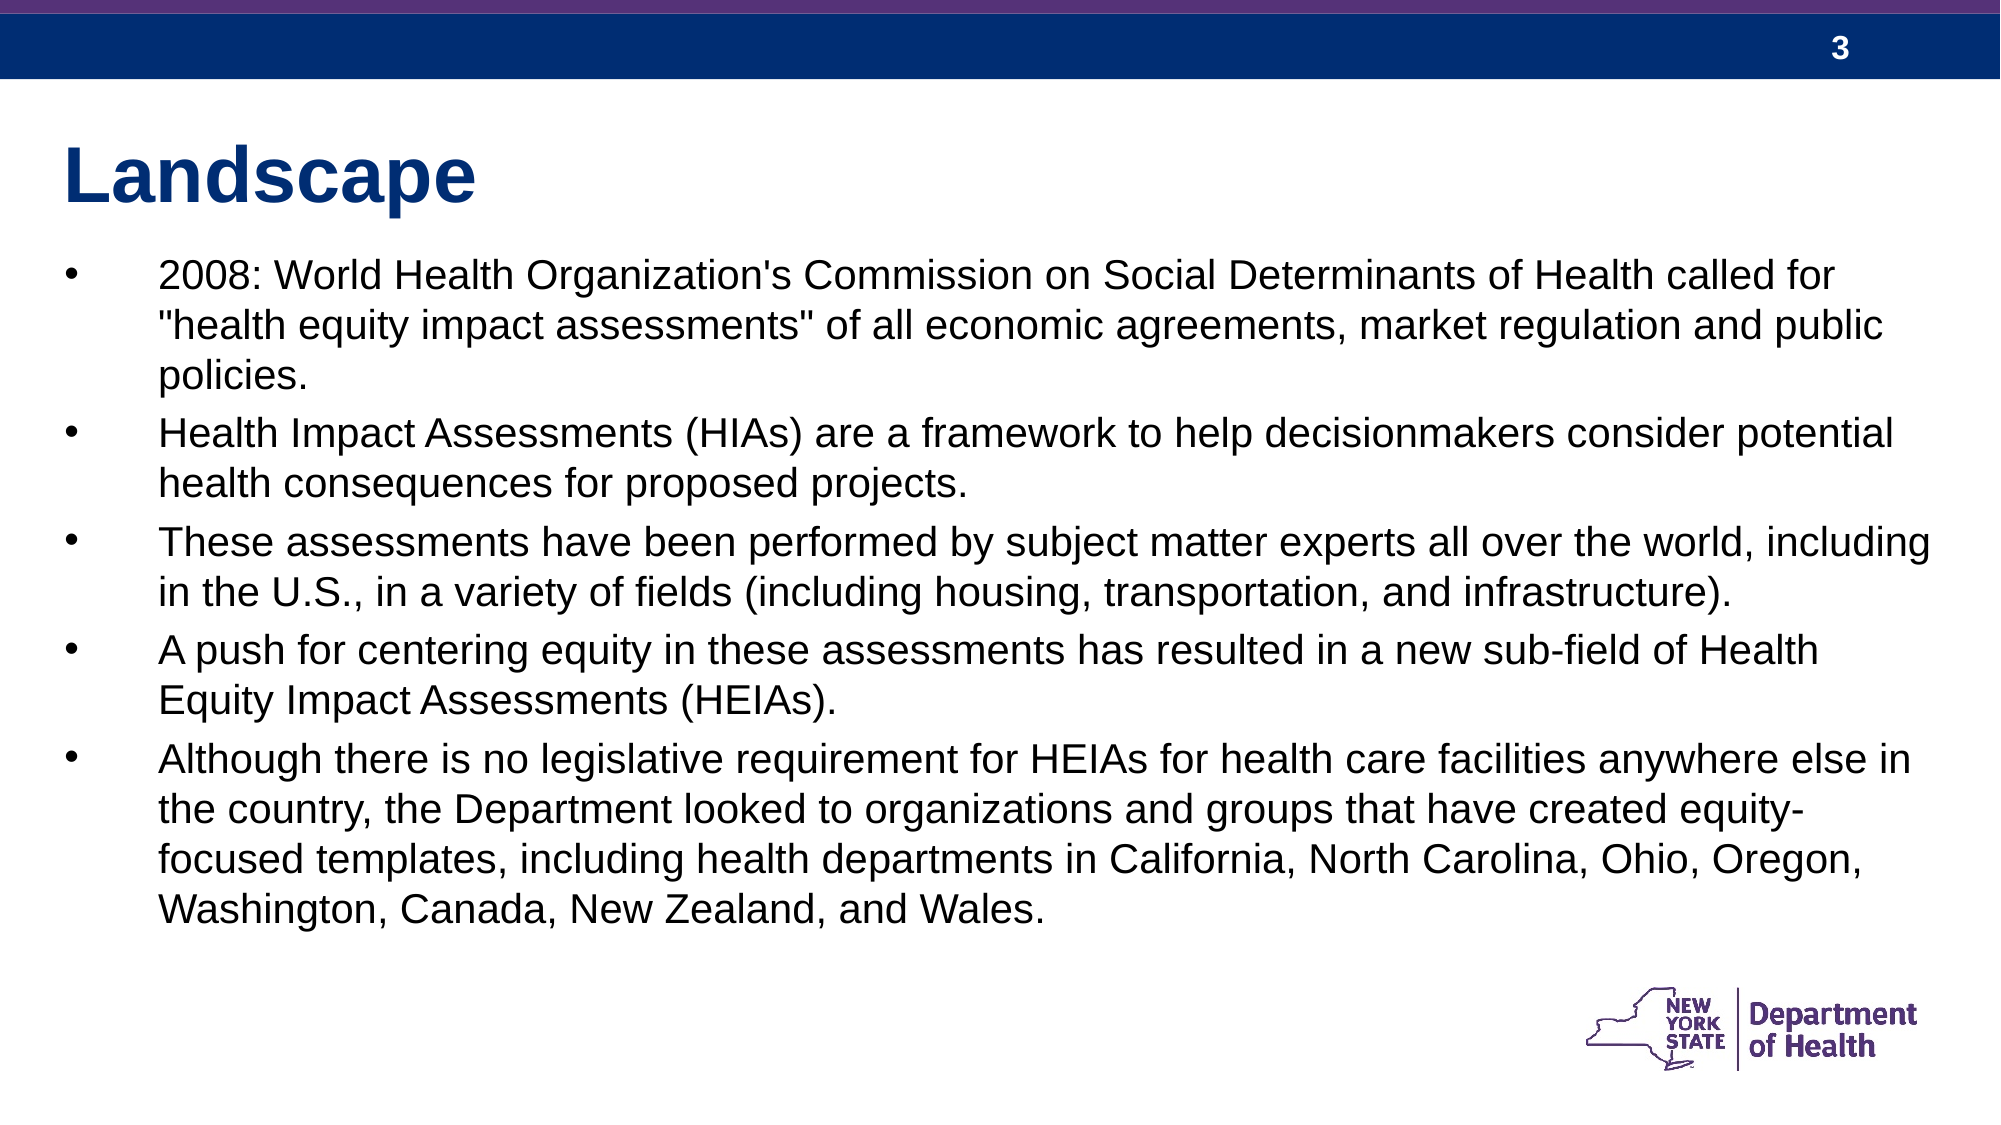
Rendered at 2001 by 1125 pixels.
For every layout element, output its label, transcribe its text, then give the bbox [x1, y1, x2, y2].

title Landscape [48, 77, 1849, 265]
list 2008: World Health Organization's Commission on Social Determinants of Health called for "health equity impact assessments" of all economic agreements, market regulation and public policies. Health Impact Assessments (HIAs) are a framework to help decisionmakers consider potential health consequences for proposed projects. These assessments have been performed by subject matter experts all over the world, including in the U.S., in a variety of fields (including housing, transportation, and infrastructure). A push for centering equity in these assessments has resulted in a new sub-field of Health Equity Impact Assessments (HEIAs). Although there is no legislative requirement for HEIAs for health care facilities anywhere else in the country, the Department looked to organizations and groups that have created equity-focused templates, including health departments in California, North Carolina, Ohio, Oregon, Washington, Canada, New Zealand, and Wales. [49, 240, 1952, 1072]
